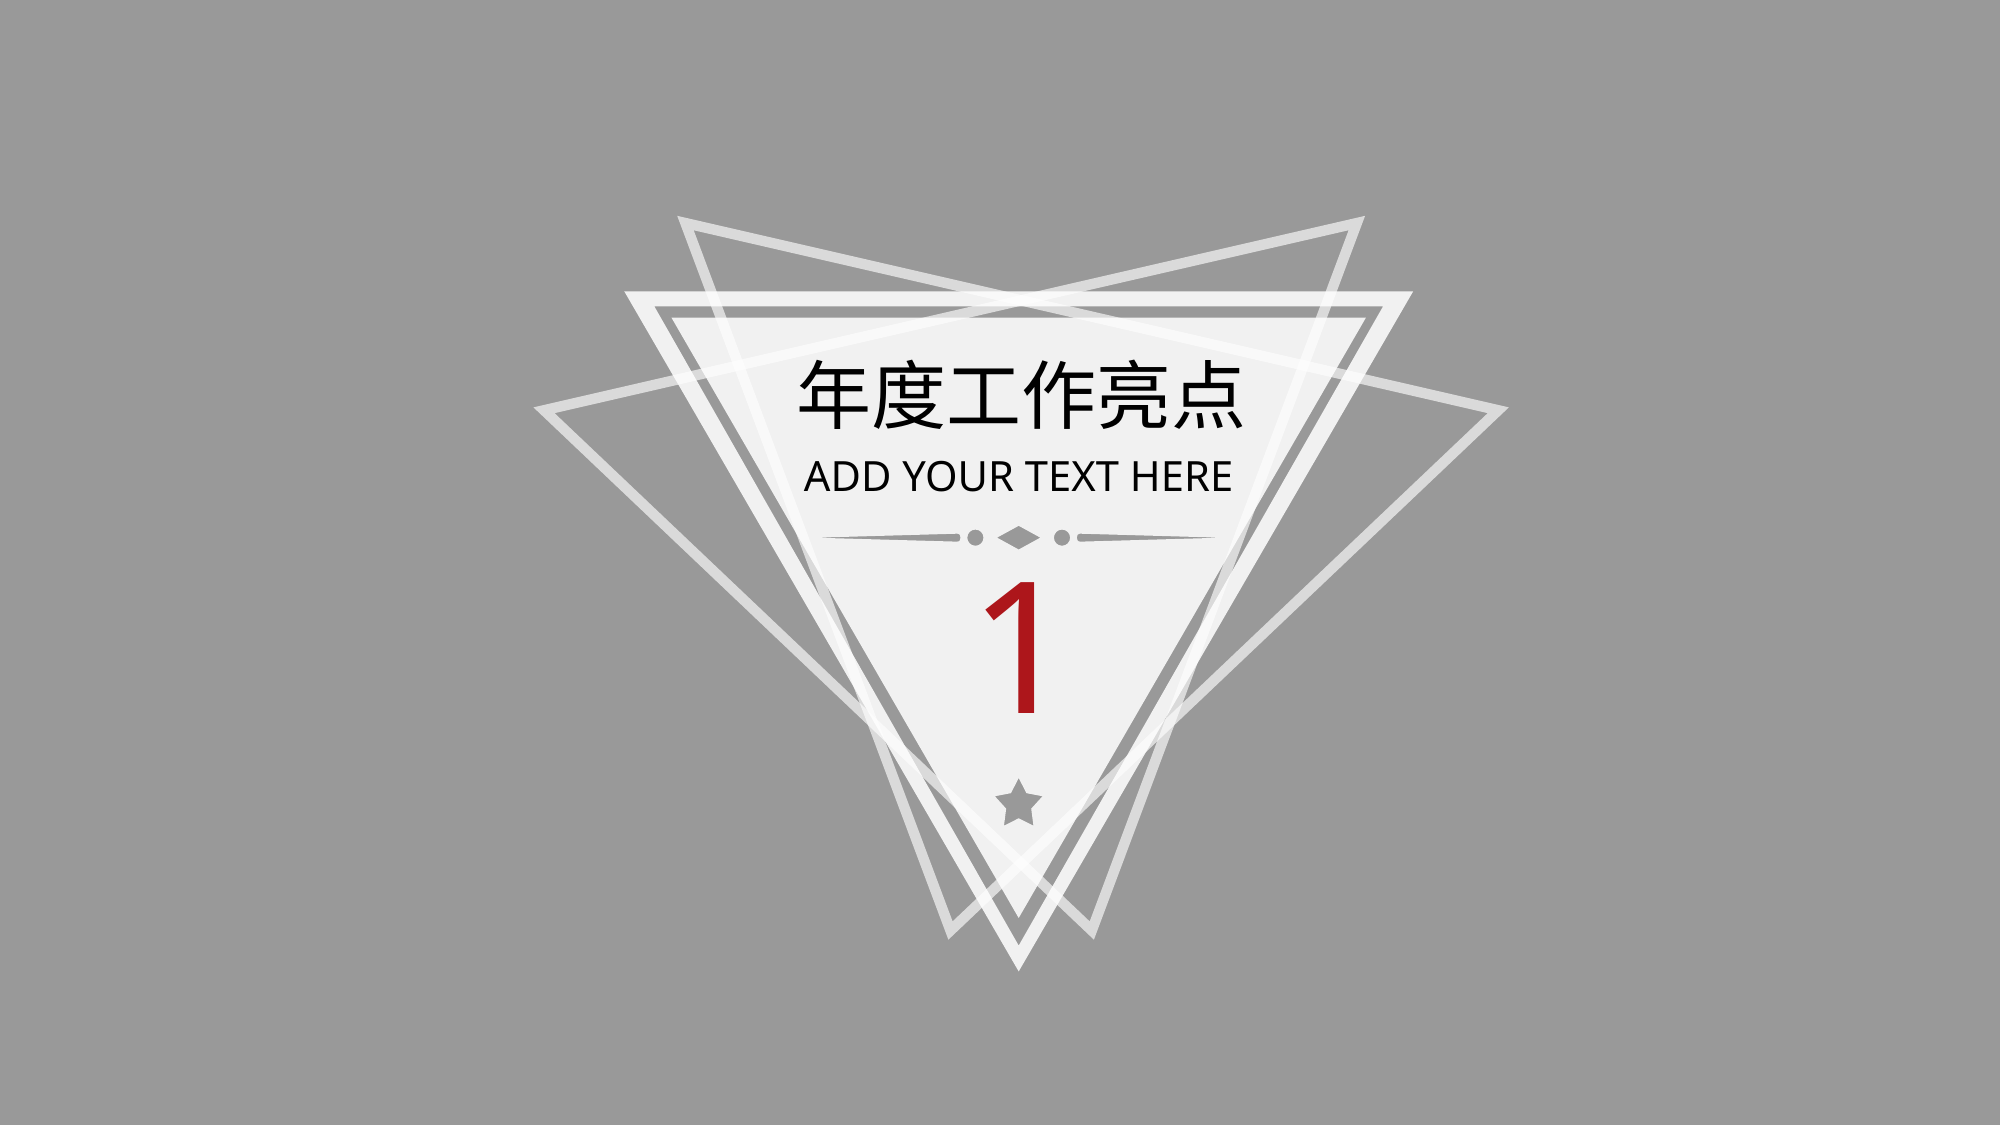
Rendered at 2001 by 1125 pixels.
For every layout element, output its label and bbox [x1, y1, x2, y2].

text_box [0, 0, 2000, 1125]
text_box [604, 291, 1439, 972]
